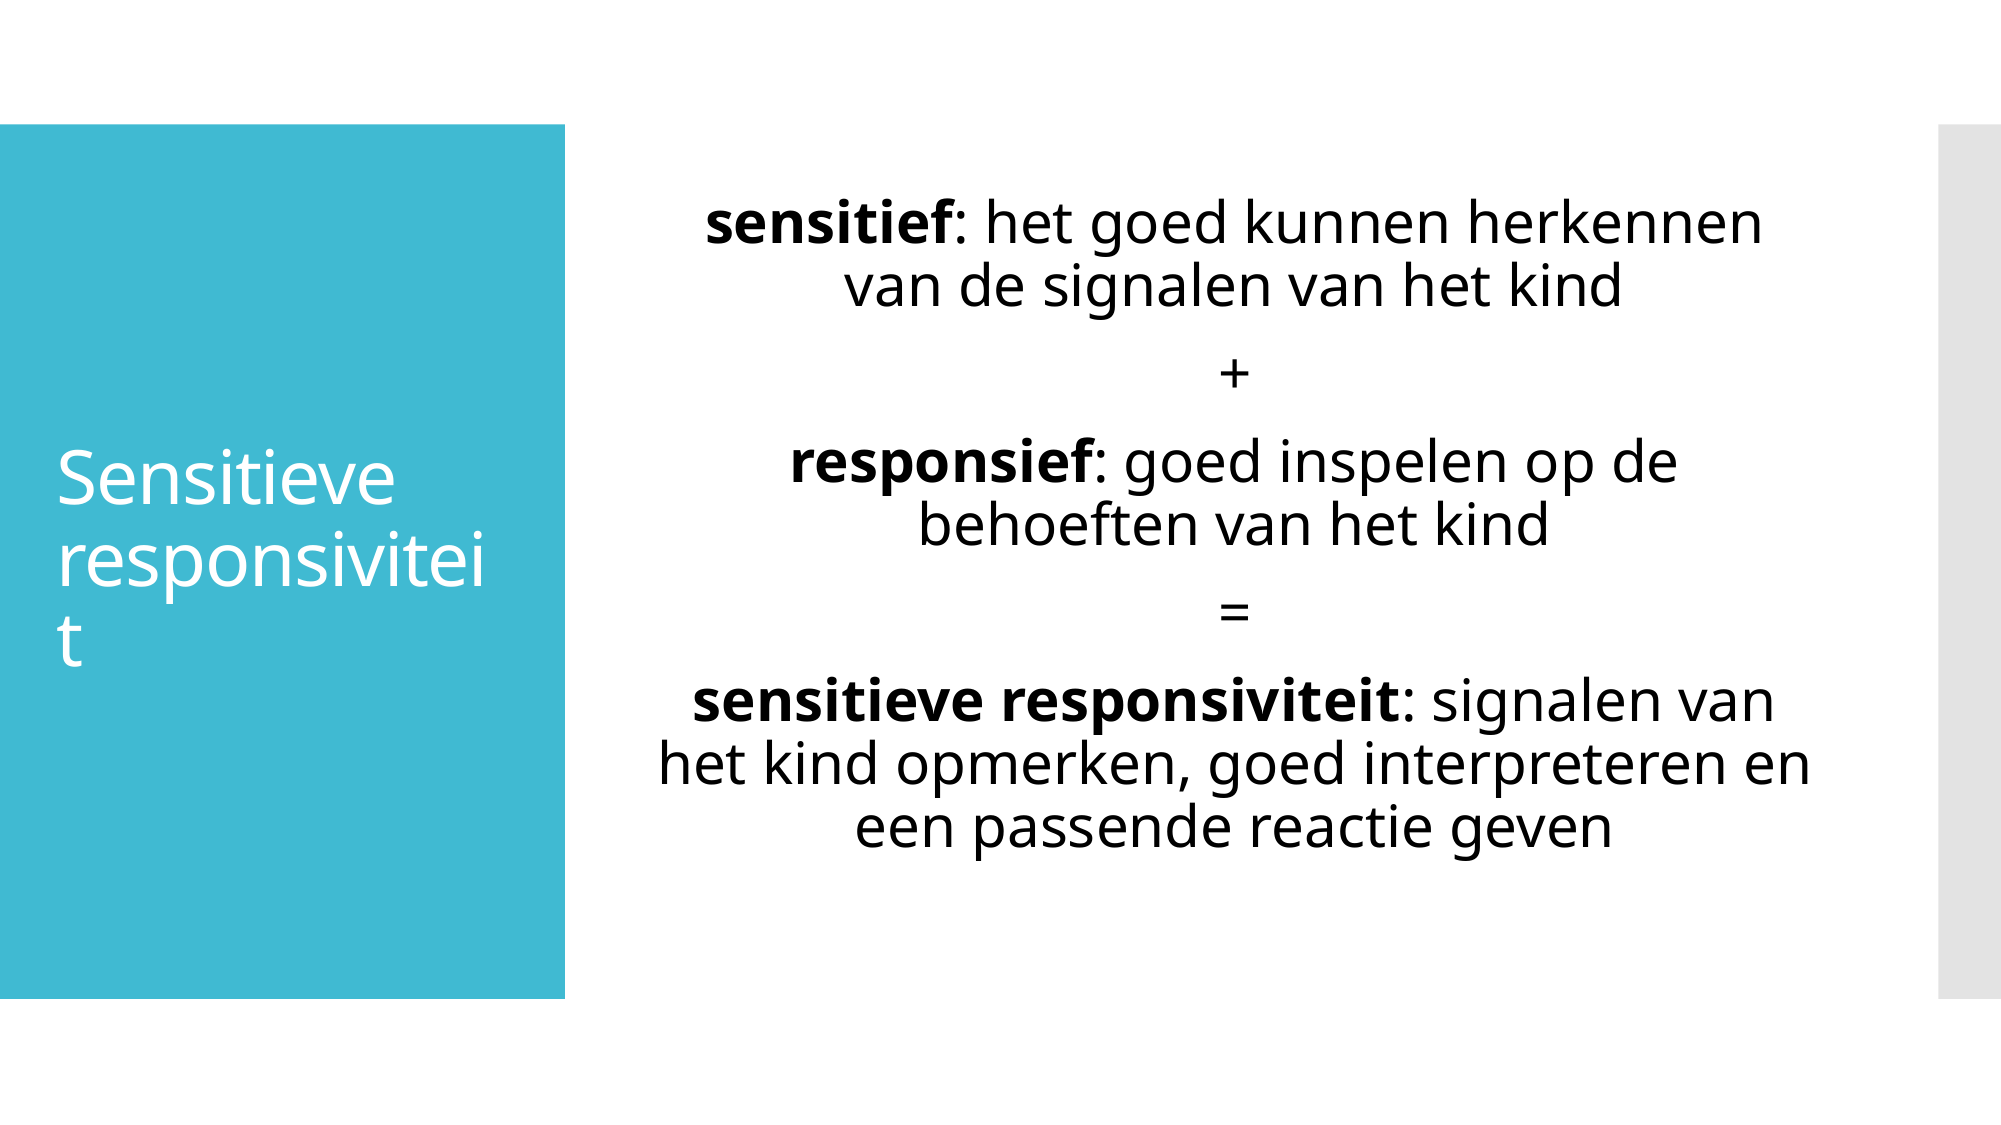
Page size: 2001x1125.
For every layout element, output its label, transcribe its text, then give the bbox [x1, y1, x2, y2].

title Sensitieve responsiviteit [41, 184, 525, 940]
list sensitief: het goed kunnen herkennen van de signalen van het kind + responsief: goed inspelen op de behoeften van het kind = sensitieve responsiviteit: signalen van het kind opmerken, goed interpreteren en een passende reactie geven [634, 141, 1835, 982]
